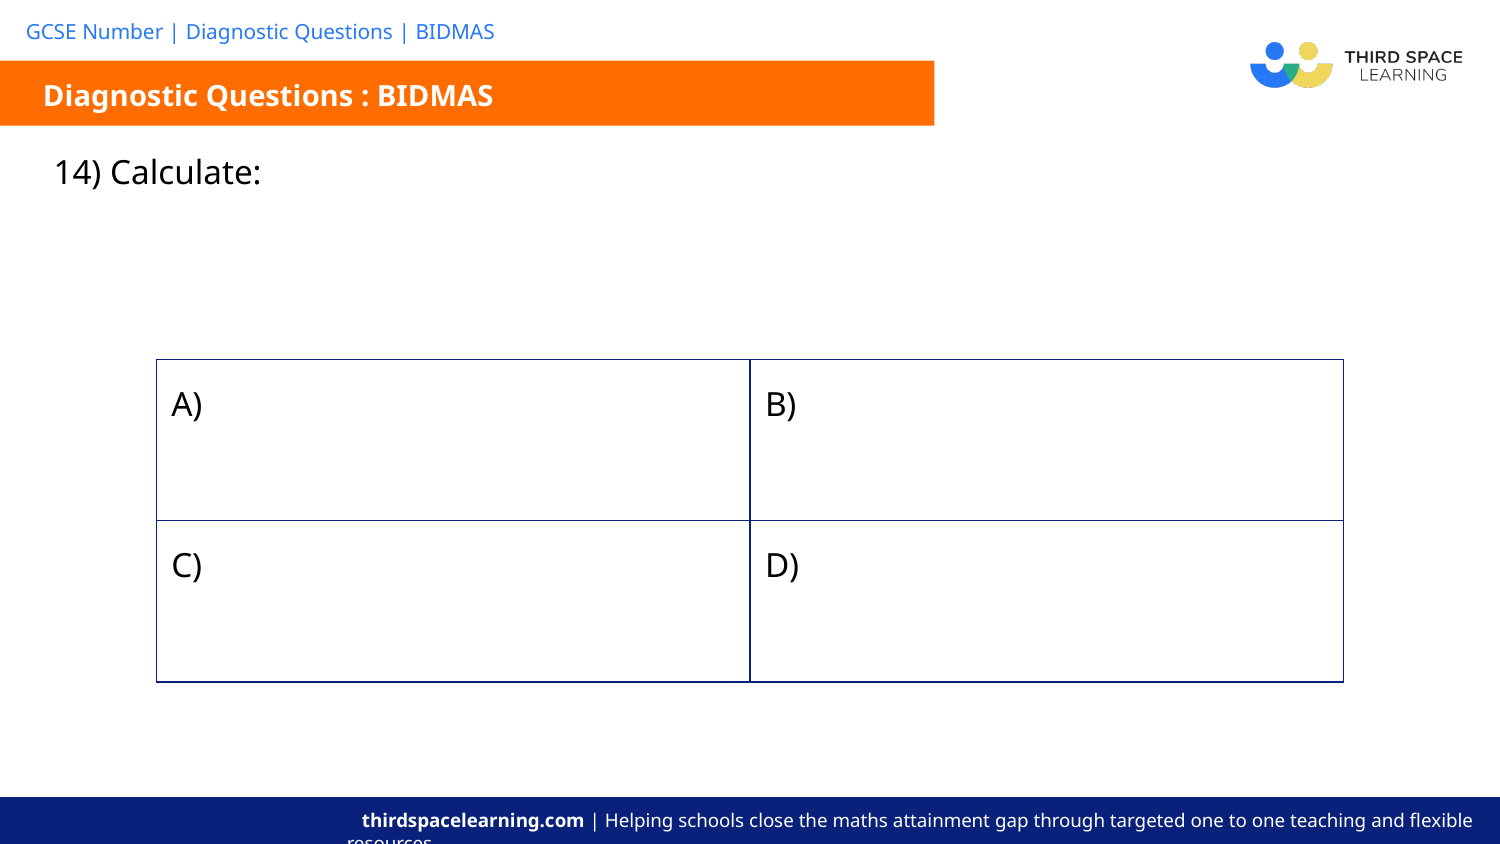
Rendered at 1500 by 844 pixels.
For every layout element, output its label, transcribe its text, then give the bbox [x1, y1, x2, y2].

text_box Diagnostic Questions : BIDMAS [27, 61, 828, 127]
picture [1250, 33, 1465, 99]
